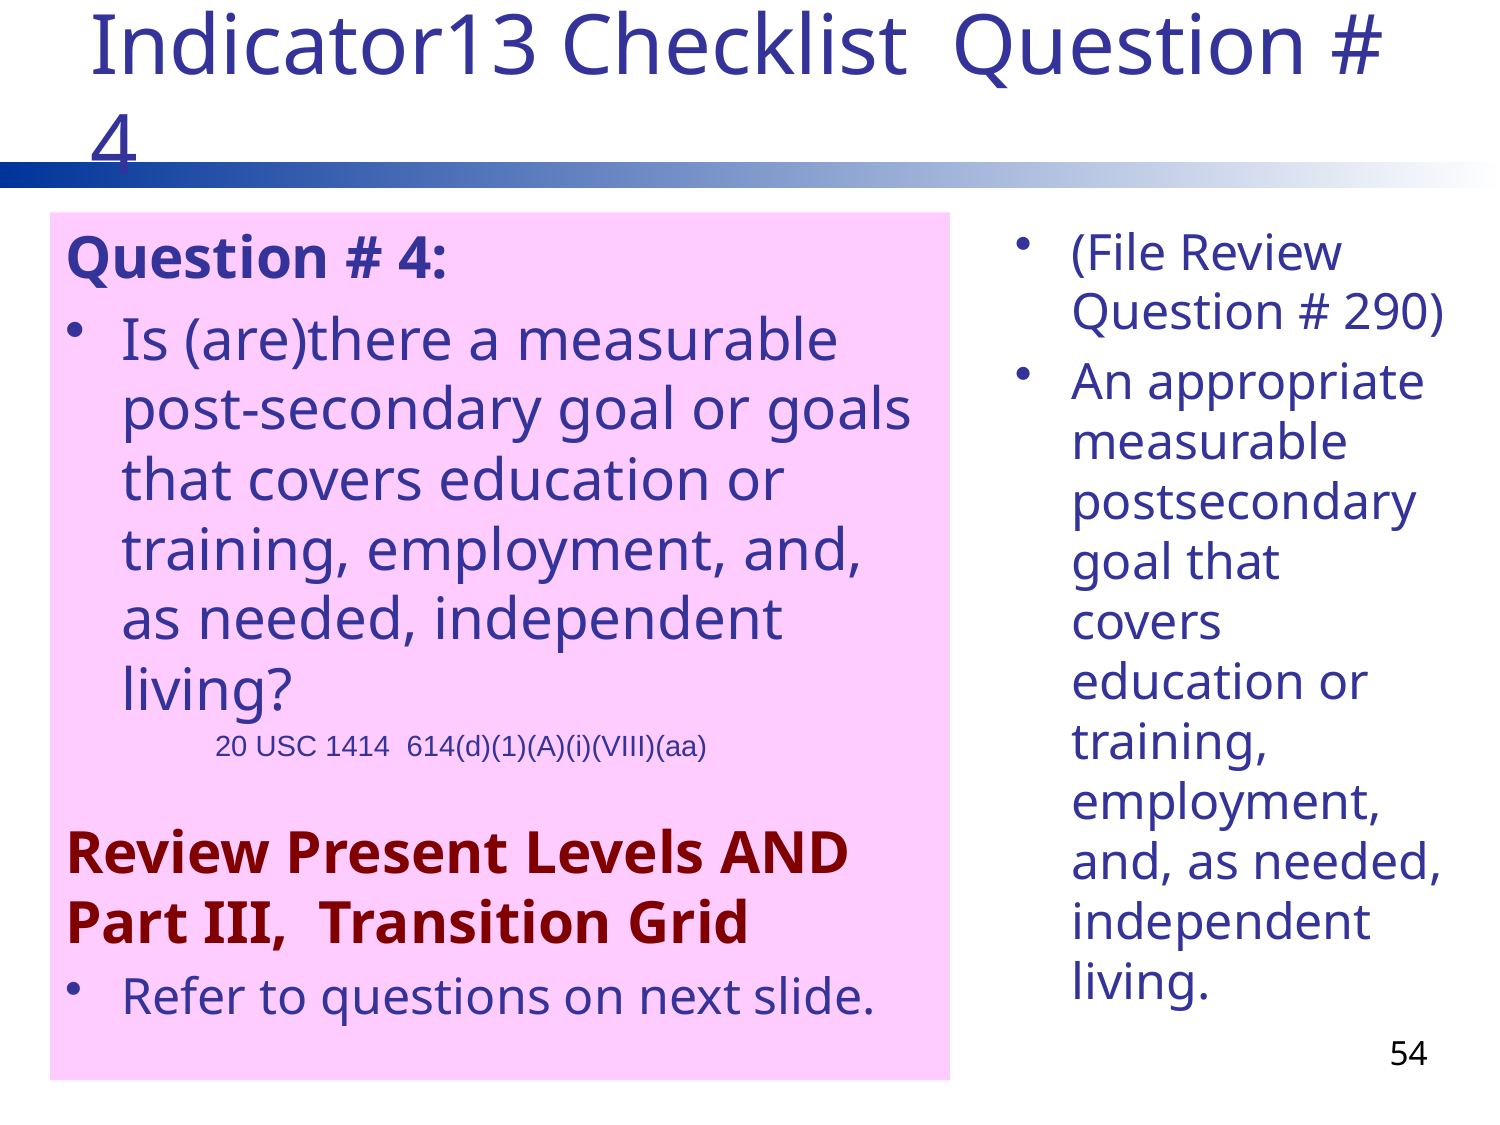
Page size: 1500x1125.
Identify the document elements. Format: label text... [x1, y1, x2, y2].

list (File Review Question # 290) An appropriate measurable postsecondary goal that covers education or training, employment, and, as needed, independent living. [999, 212, 1460, 1025]
title Indicator13 Checklist Question # 4 [75, 45, 1425, 138]
text_box 54 [1374, 1024, 1460, 1085]
list Question # 4: Is (are)there a measurable post-secondary goal or goals that covers education or training, employment, and, as needed, independent living? 20 USC 1414 614(d)(1)(A)(i)(VIII)(aa) Review Present Levels AND Part III, Transition Grid Refer to questions on next slide. [50, 212, 950, 1081]
